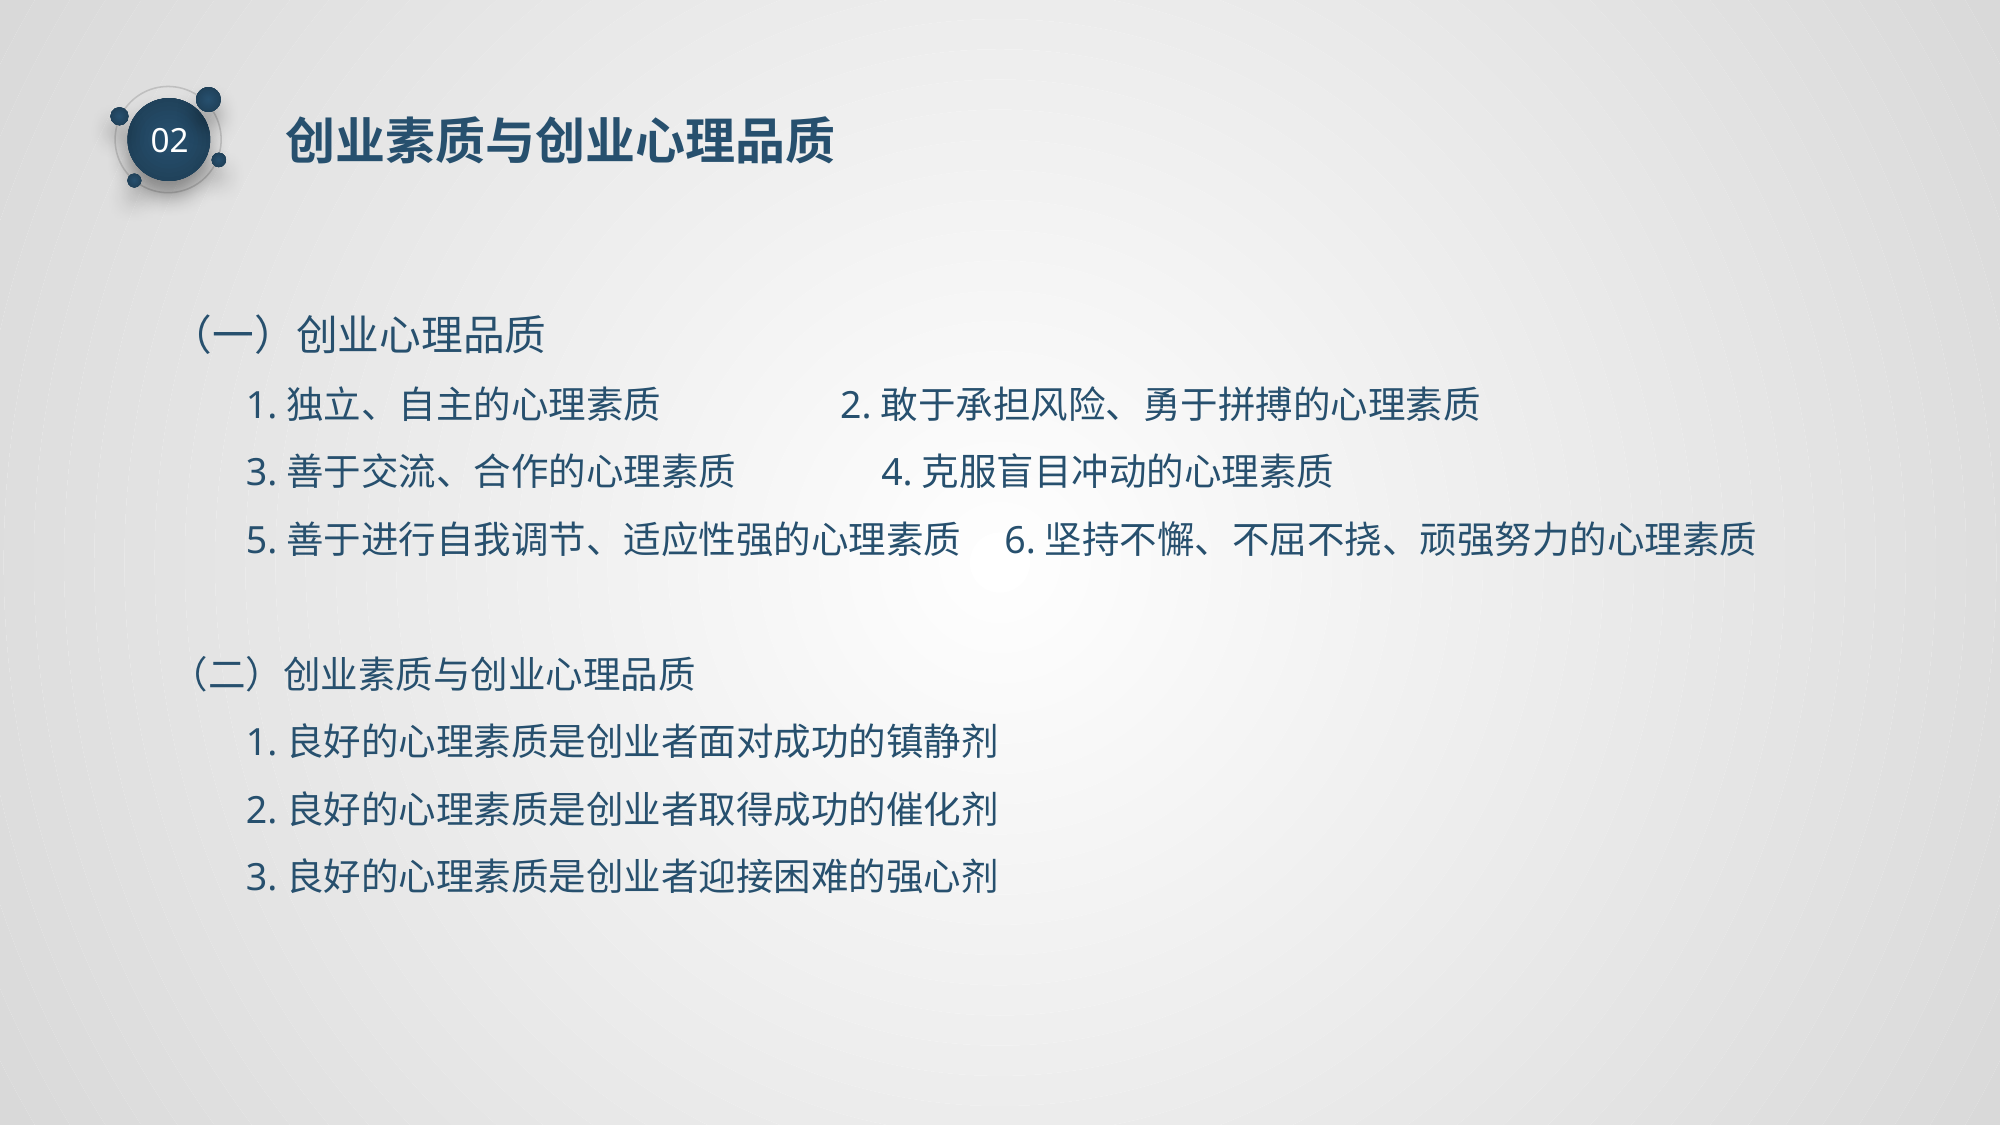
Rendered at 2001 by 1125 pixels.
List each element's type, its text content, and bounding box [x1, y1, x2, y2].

text_box （一）创业心理品质 1.独立、自主的心理素质 2.敢于承担风险、勇于拼搏的心理素质 3.善于交流、合作的心理素质 4.克服盲目冲动的心理素质 5.善于进行自我调节、适应性强的心理素质 6.坚持不懈、不屈不挠、顽强努力的心理素质 （二）创业素质与创业心理品质 1.良好的心理素质是创业者面对成功的镇静剂 2.良好的心理素质是创业者取得成功的催化剂 3.良好的心理素质是创业者迎接困难的强心剂 [156, 275, 1844, 906]
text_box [110, 86, 226, 193]
text_box 创业素质与创业心理品质 [270, 101, 850, 177]
